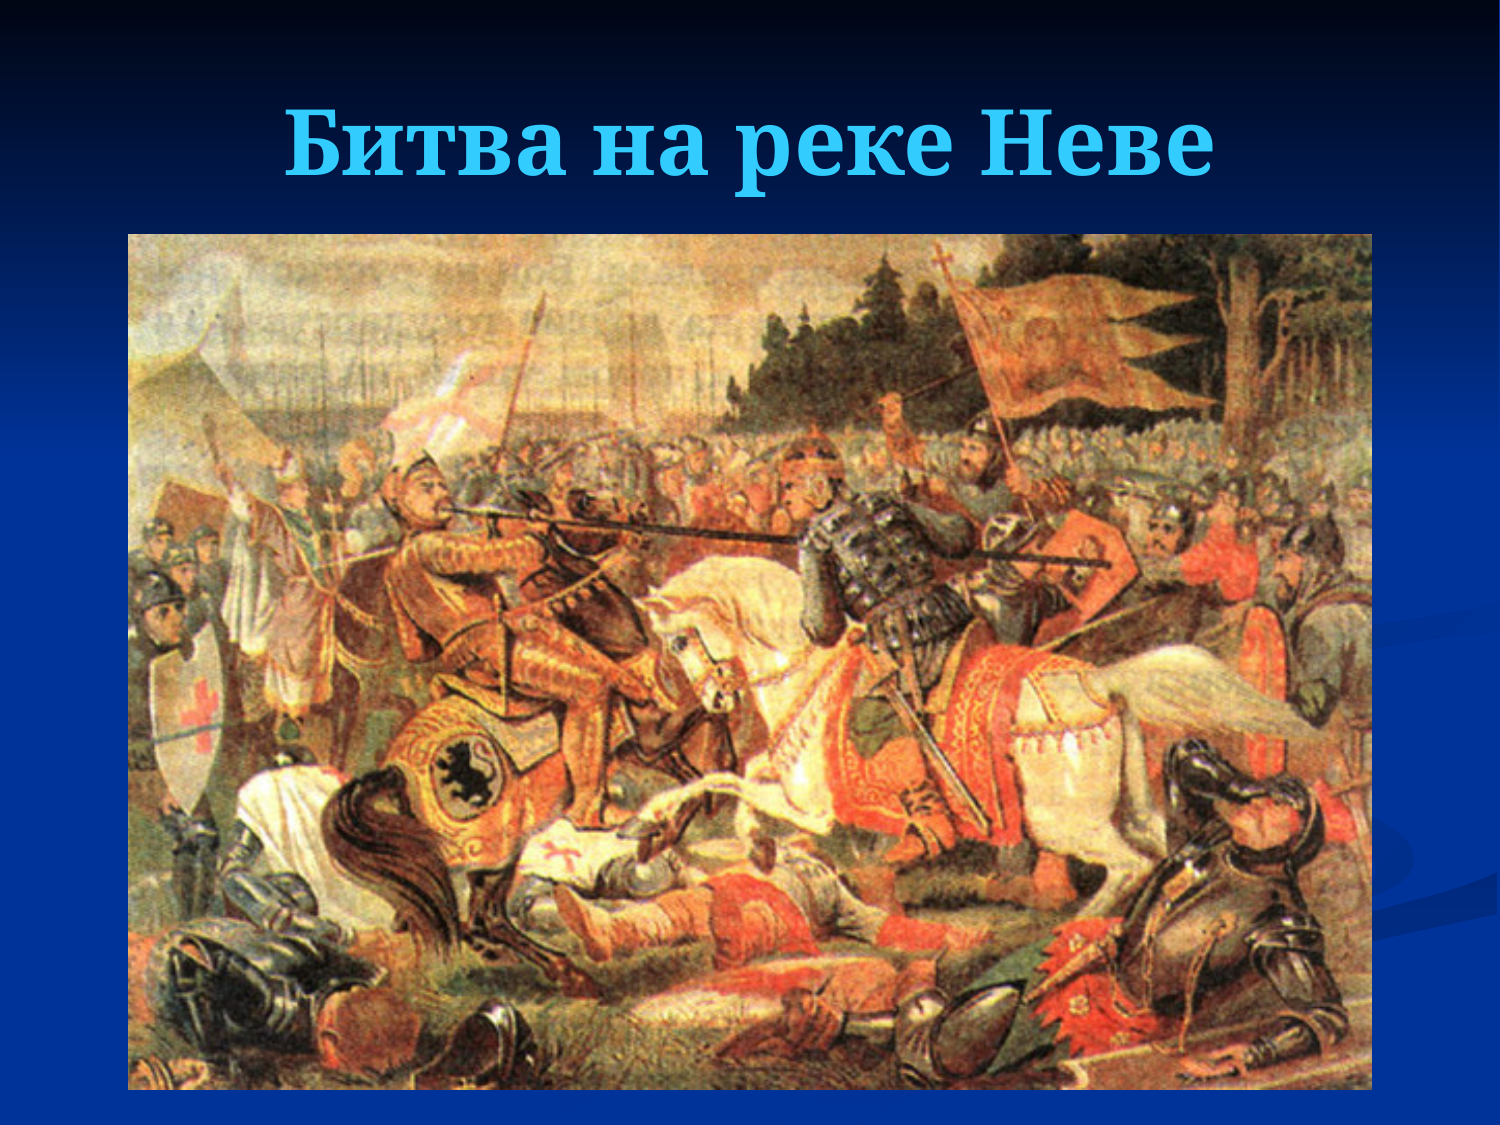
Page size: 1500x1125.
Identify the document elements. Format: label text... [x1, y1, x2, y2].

title Битва на реке Неве [74, 44, 1426, 233]
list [128, 234, 1372, 1091]
